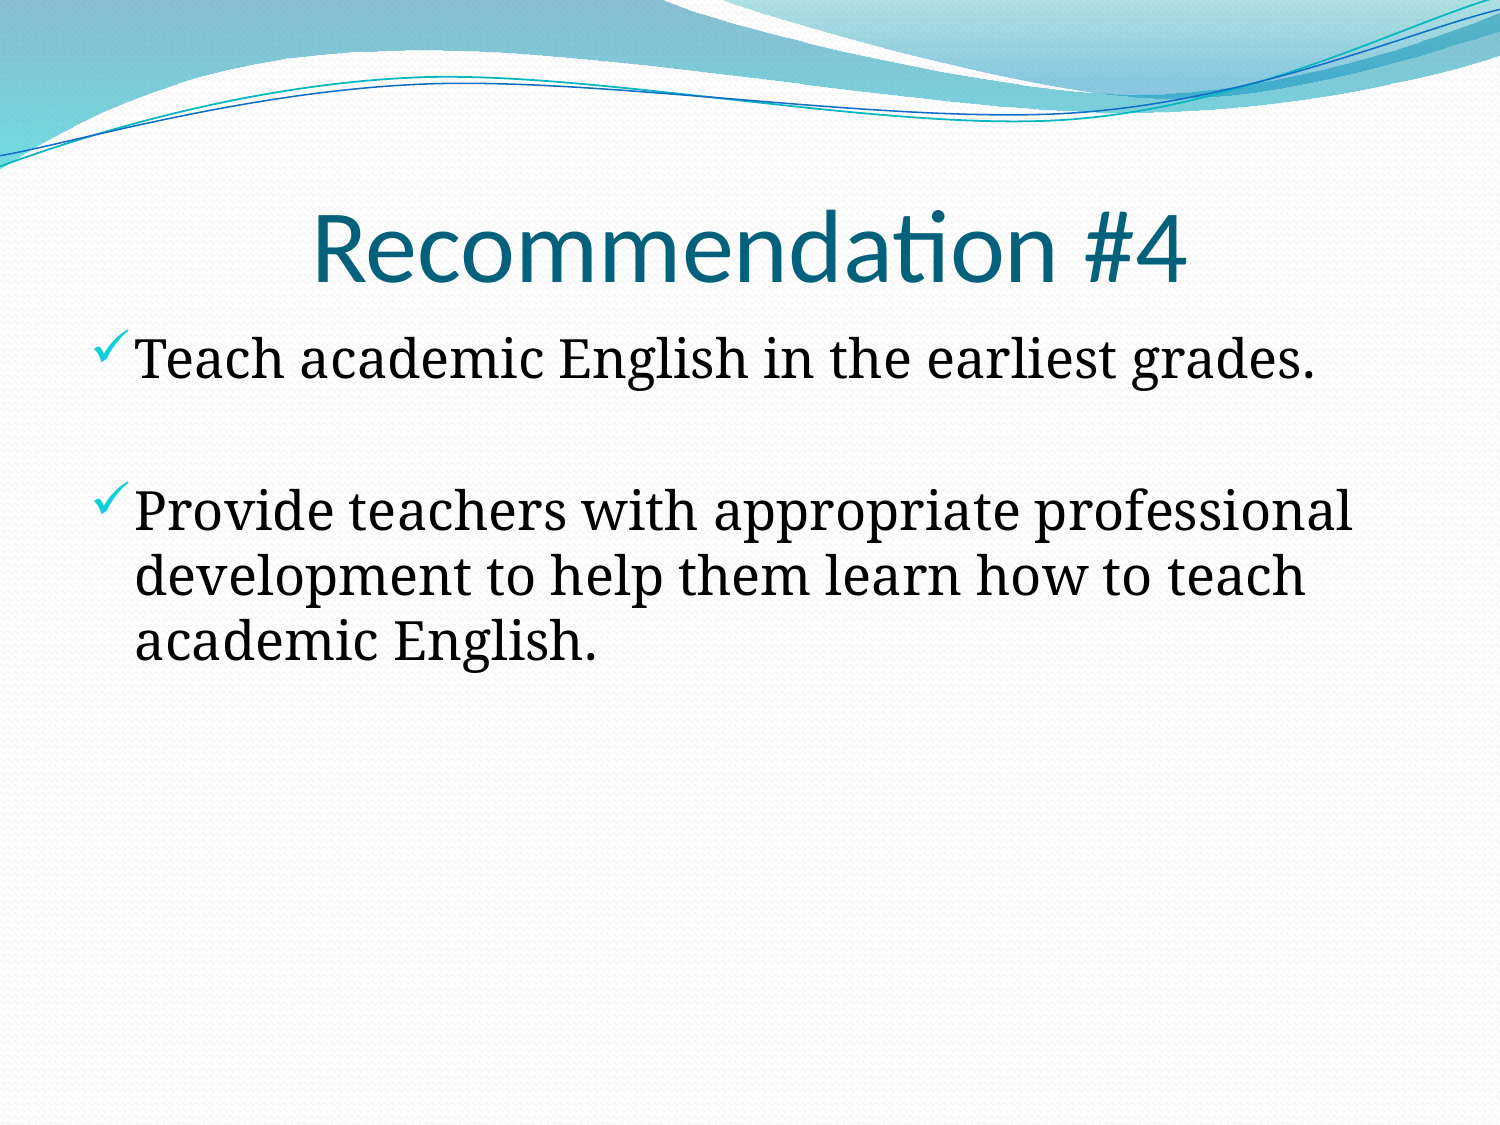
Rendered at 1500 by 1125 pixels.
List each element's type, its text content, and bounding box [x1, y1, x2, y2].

title Recommendation #4 [75, 115, 1425, 303]
list Teach academic English in the earliest grades. Provide teachers with appropriate professional development to help them learn how to teach academic English. [75, 317, 1425, 1038]
